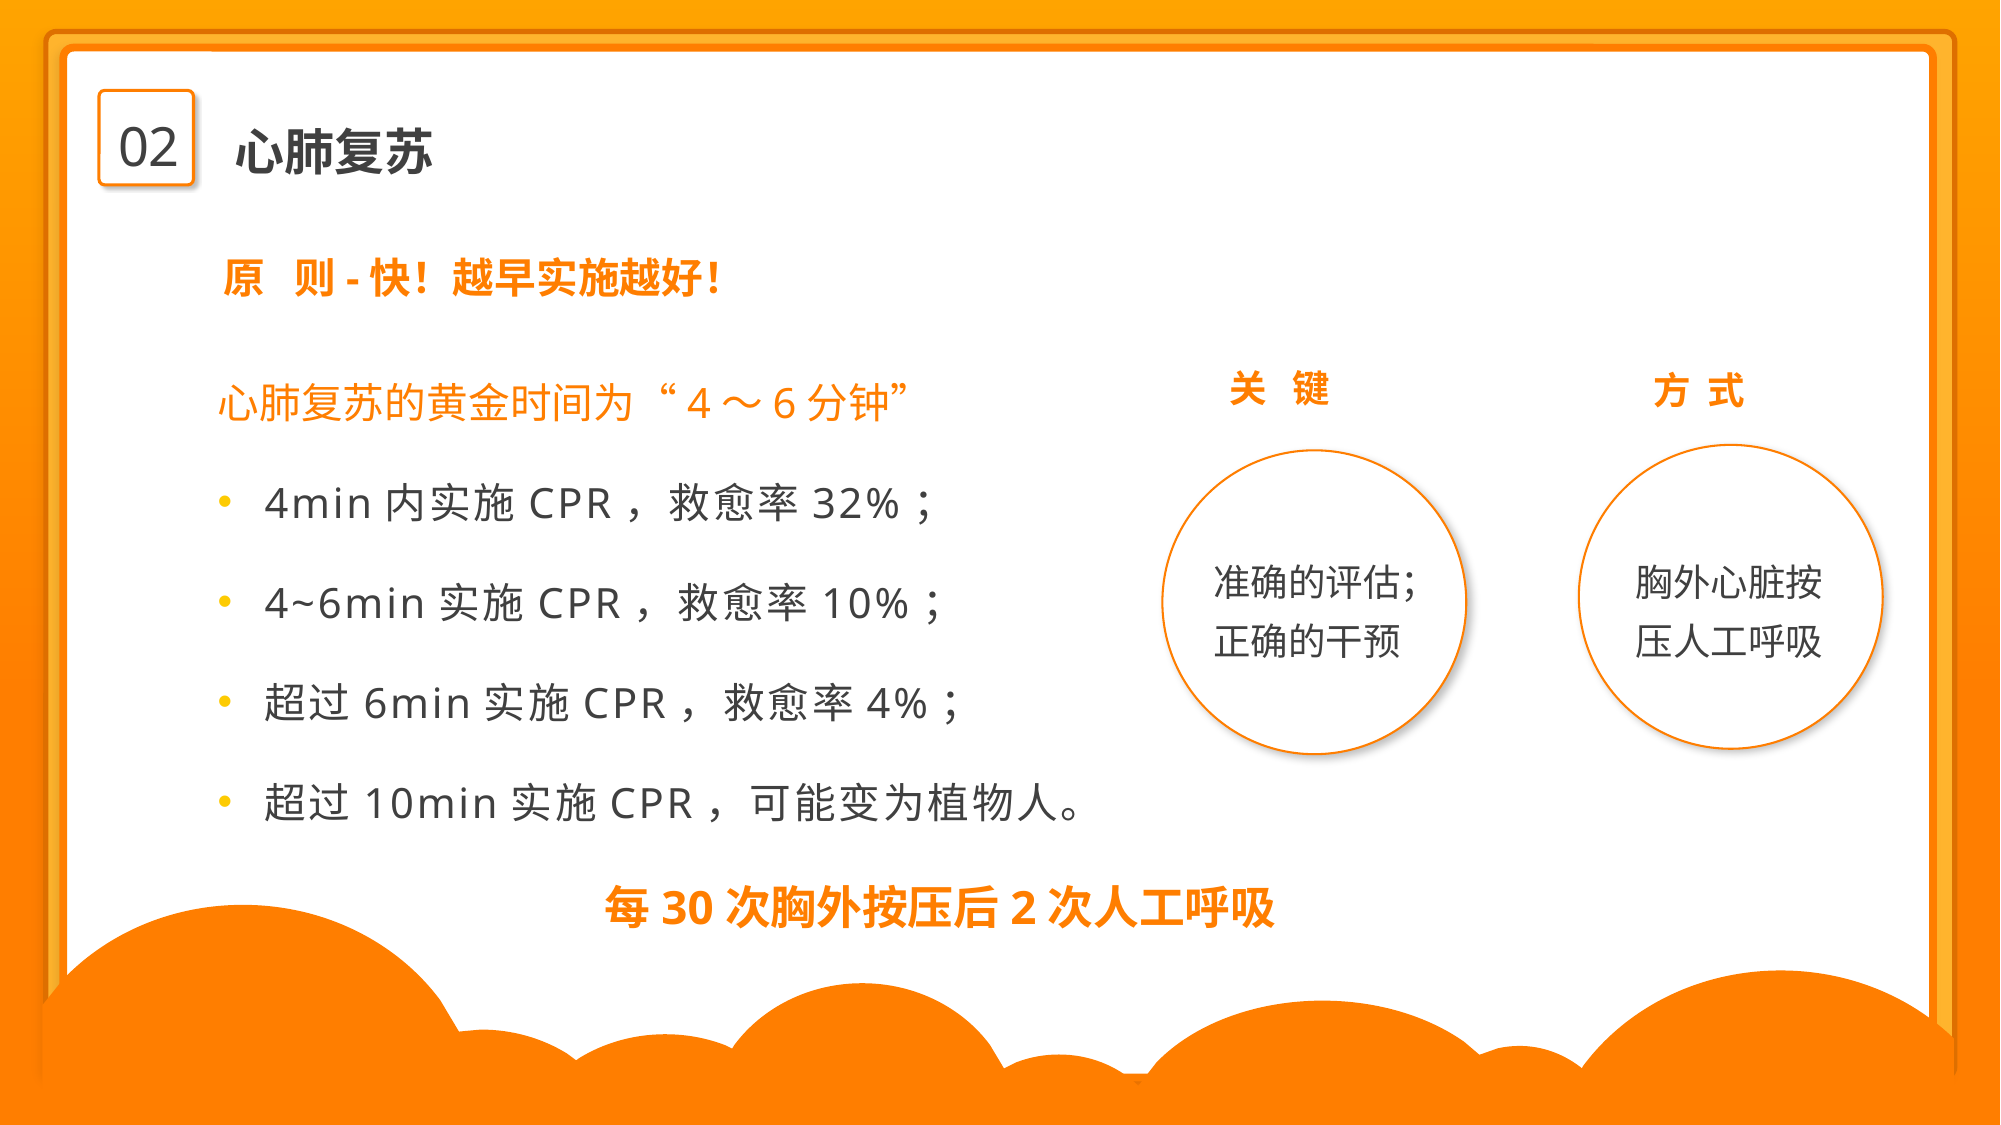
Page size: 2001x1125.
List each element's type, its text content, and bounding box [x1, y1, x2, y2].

text_box 每30次胸外按压后2次人工呼吸 [590, 854, 1559, 941]
text_box 心肺复苏的黄金时间为“4～6分钟” 4min内实施CPR，救愈率32%； 4~6min实施CPR，救愈率10%； 超过6min实施CPR，救愈率4%； 超过10min实施CPR，可能变为植物人。 [203, 318, 1103, 899]
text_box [88, 90, 591, 185]
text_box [1162, 450, 1467, 755]
text_box 方 式 [1638, 359, 1838, 420]
text_box 原 则-快！越早实施越好！ [209, 244, 835, 309]
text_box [1578, 444, 1883, 749]
text_box 关 键 [1214, 357, 1414, 418]
